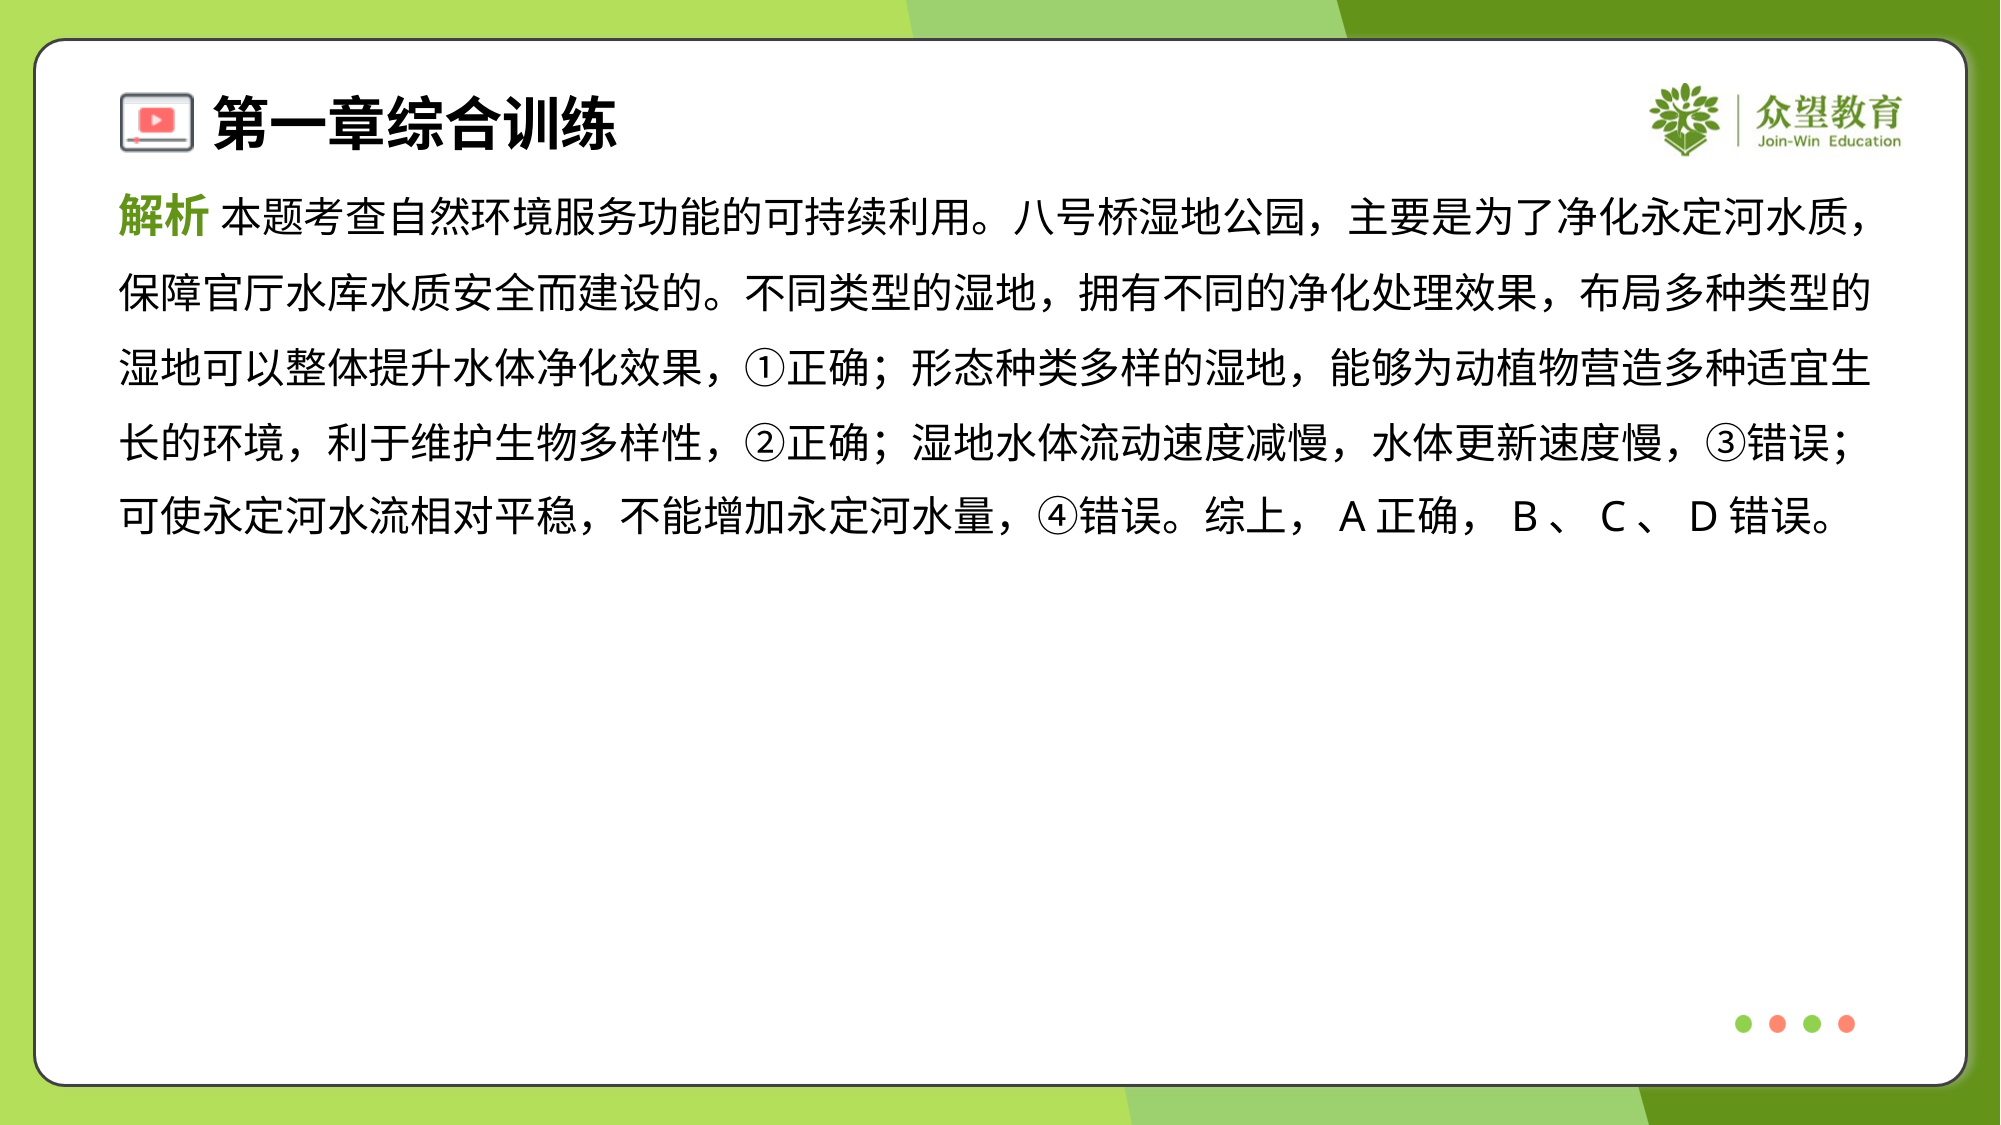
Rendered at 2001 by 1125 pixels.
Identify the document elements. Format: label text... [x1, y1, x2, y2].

text_box 解析 本题考查自然环境服务功能的可持续利用。八号桥湿地公园，主要是为了净化永定河水质， 保障官厅水库水质安全而建设的。不同类型的湿地，拥有不同的净化处理效果，布局多种类型的 湿地可以整体提升水体净化效果，①正确；形态种类多样的湿地，能够为动植物营造多种适宜生 长的环境，利于维护生物多样性，②正确；湿地水体流动速度减慢，水体更新速度慢，③错误； 可使永定河水流相对平稳，不能增加永定河水量，④错误。综上，A正确，B、C、D错误。 [118, 164, 1883, 533]
picture [0, 0, 2000, 1125]
